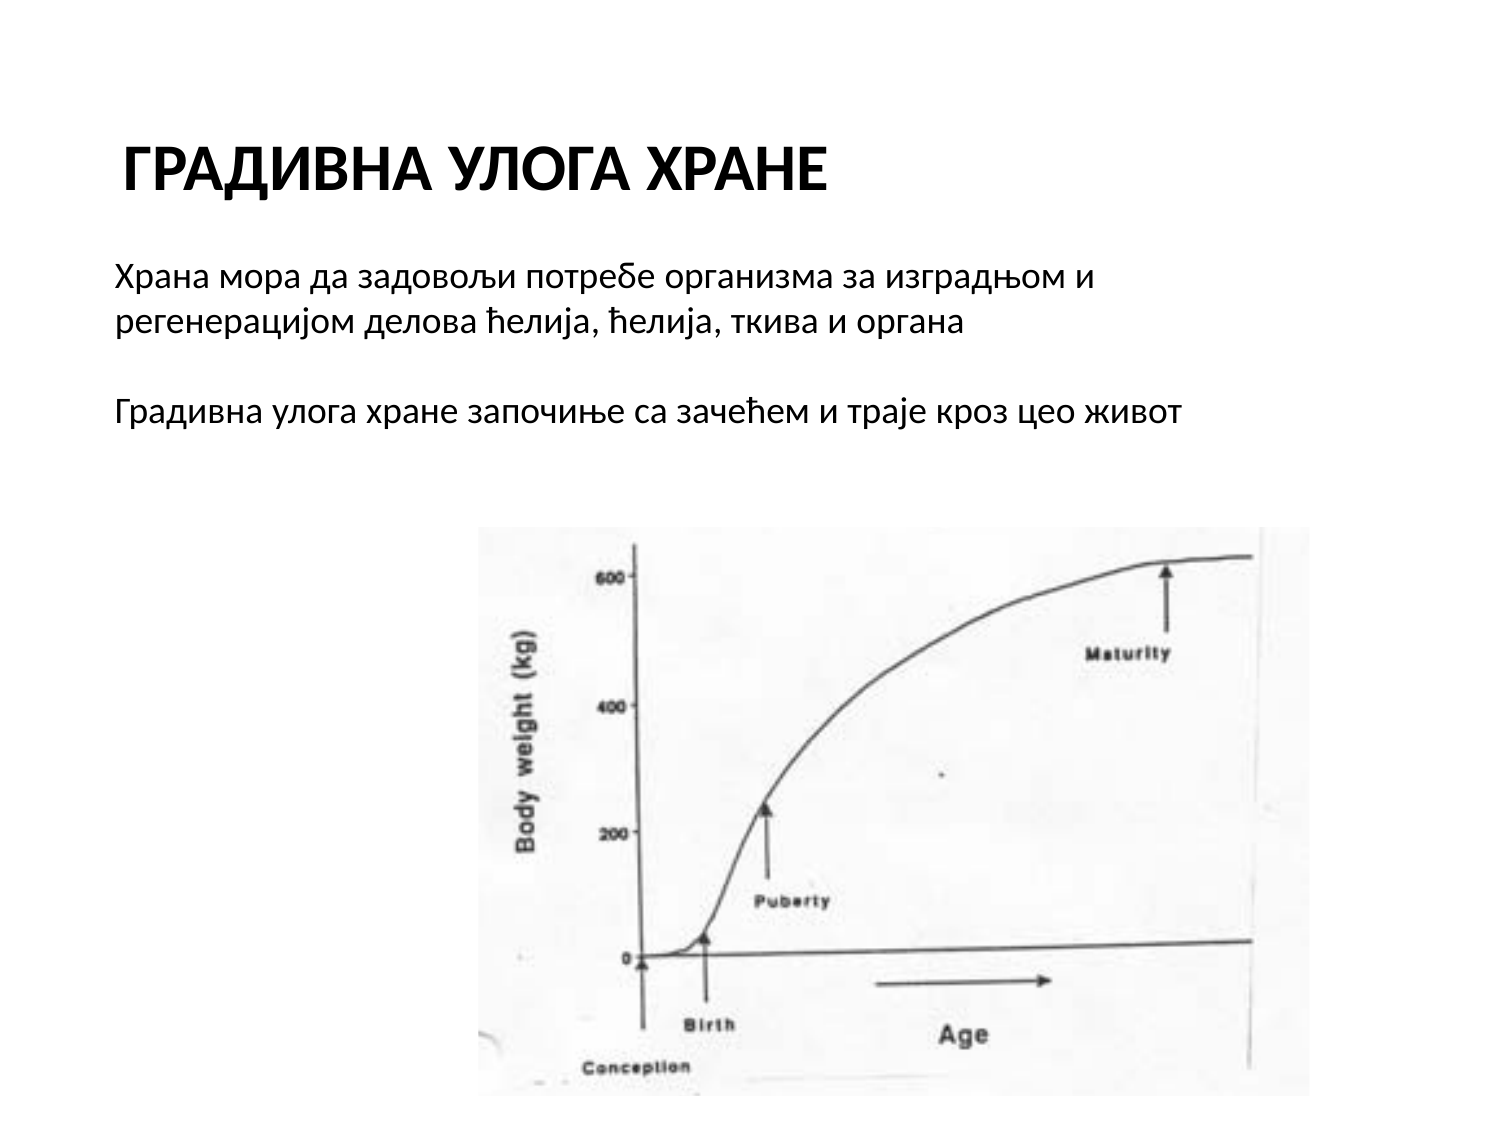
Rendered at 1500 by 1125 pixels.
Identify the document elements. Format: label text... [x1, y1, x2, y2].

picture [478, 526, 1310, 1096]
text_box Храна мора да задовољи потребе организма за изградњом и регенерацијом делова ћелија, ћелија, ткива и органа Градивна улога хране започиње са зачећем и траје кроз цео живот [100, 243, 1341, 574]
text_box ГРАДИВНА УЛОГА ХРАНЕ [108, 116, 1459, 212]
